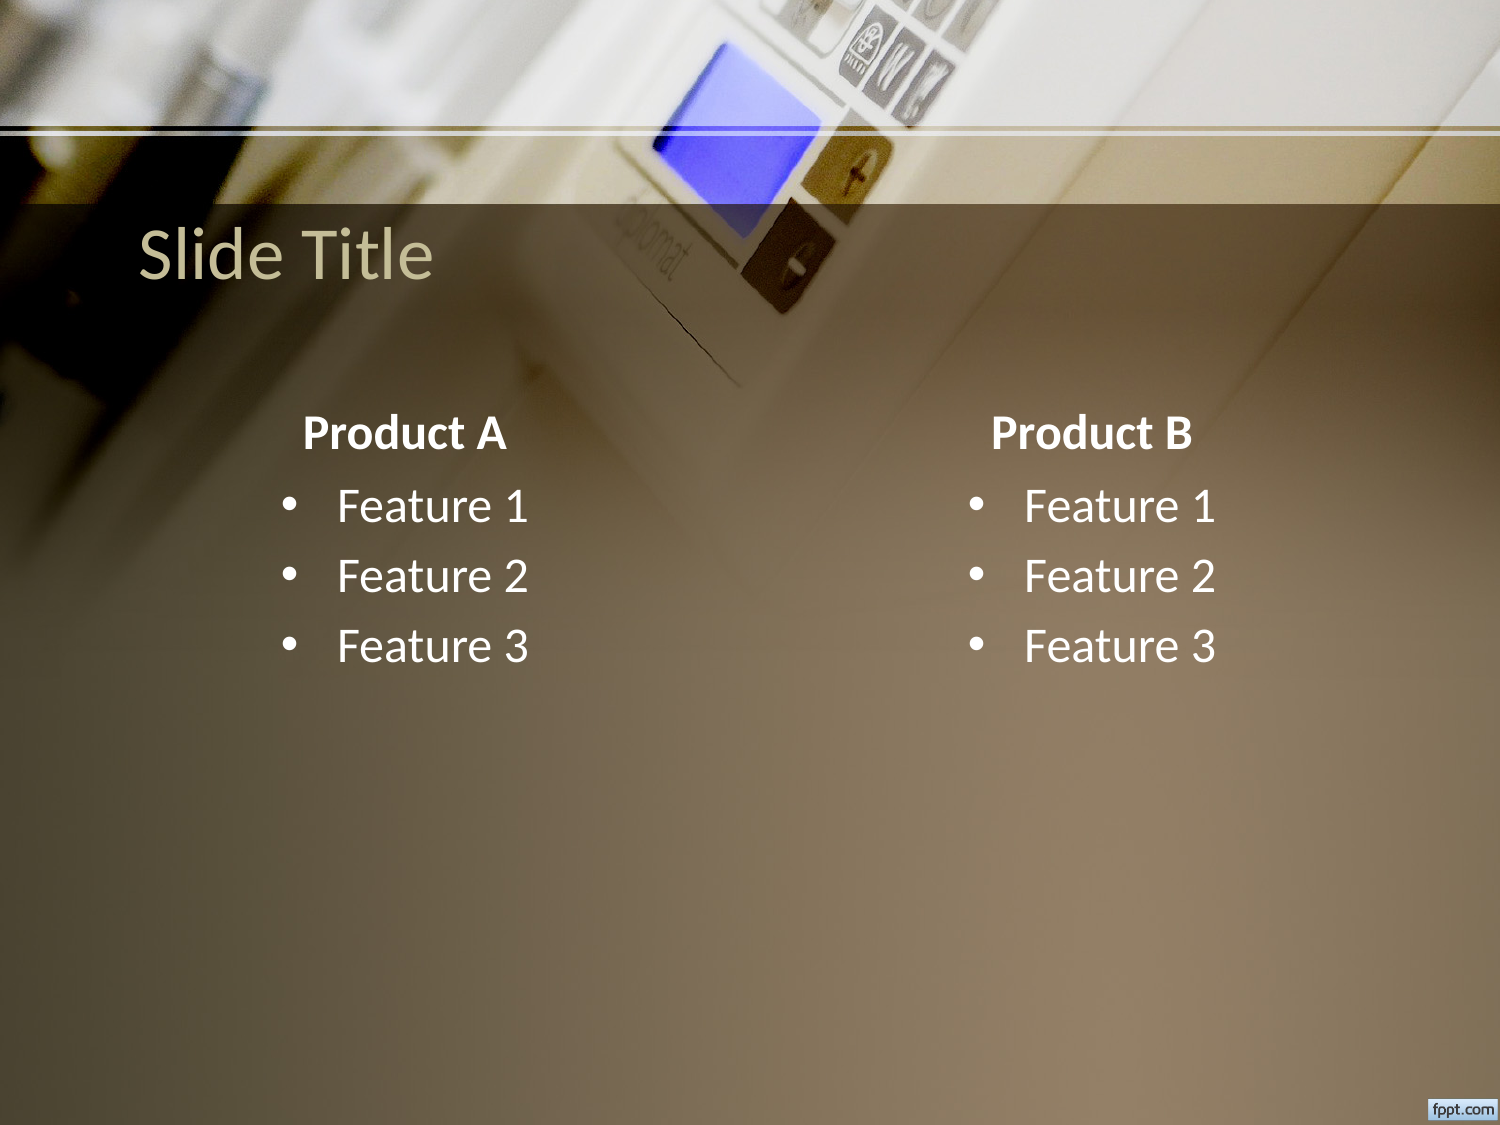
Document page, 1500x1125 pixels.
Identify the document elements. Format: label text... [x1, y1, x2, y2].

picture [0, 0, 1500, 1125]
list Product B [760, 362, 1424, 465]
list Product A [73, 362, 737, 465]
title Slide Title [123, 186, 1427, 312]
list Feature 1 Feature 2 Feature 3 [73, 465, 737, 1009]
list Feature 1 Feature 2 Feature 3 [760, 465, 1424, 1009]
